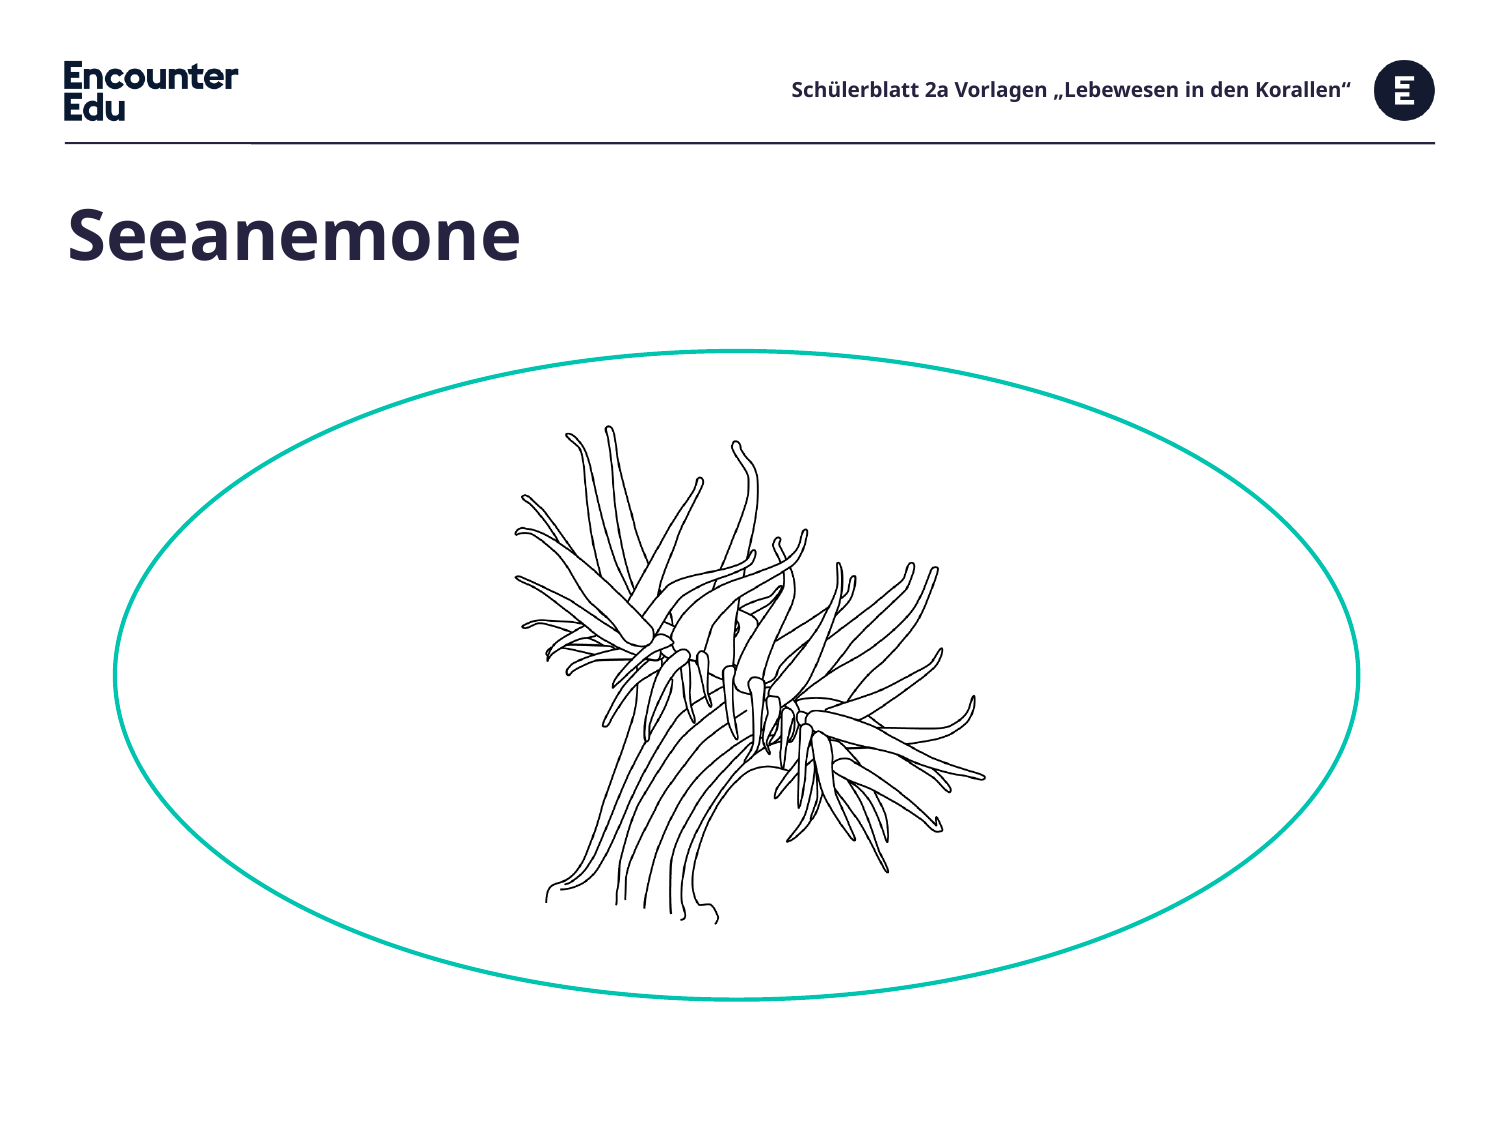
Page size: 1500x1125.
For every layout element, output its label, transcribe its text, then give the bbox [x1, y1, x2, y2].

picture [514, 425, 986, 925]
picture [60, 59, 243, 122]
picture [1372, 58, 1436, 122]
text_box [114, 366, 1359, 1000]
title Schülerblatt 2a Vorlagen „Lebewesen in den Korallen“ [749, 67, 1359, 114]
list Seeanemone [59, 191, 929, 394]
